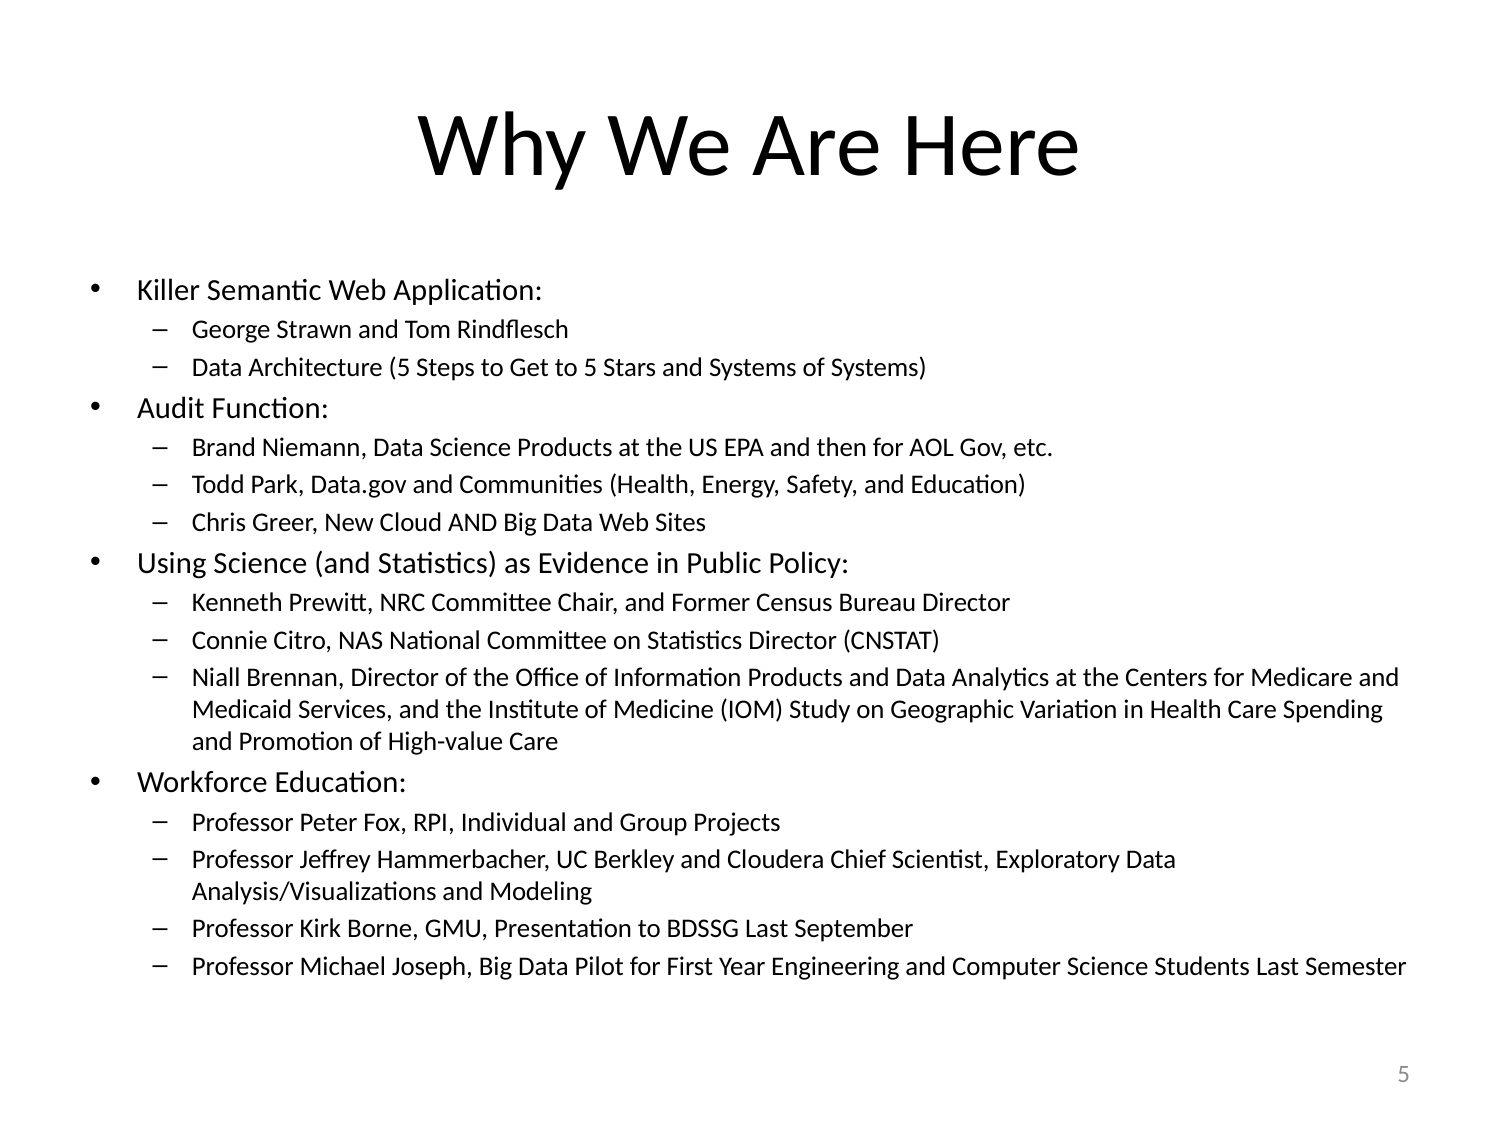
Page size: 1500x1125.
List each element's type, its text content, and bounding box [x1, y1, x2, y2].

title Why We Are Here [75, 45, 1425, 233]
slide_number 5 [1074, 1042, 1425, 1103]
list Killer Semantic Web Application: George Strawn and Tom Rindflesch Data Architecture (5 Steps to Get to 5 Stars and Systems of Systems) Audit Function: Brand Niemann, Data Science Products at the US EPA and then for AOL Gov, etc. Todd Park, Data.gov and Communities (Health, Energy, Safety, and Education) Chris Greer, New Cloud AND Big Data Web Sites Using Science (and Statistics) as Evidence in Public Policy: Kenneth Prewitt, NRC Committee Chair, and Former Census Bureau Director Connie Citro, NAS National Committee on Statistics Director (CNSTAT) Niall Brennan, Director of the Office of Information Products and Data Analytics at the Centers for Medicare and Medicaid Services, and the Institute of Medicine (IOM) Study on Geographic Variation in Health Care Spending and Promotion of High-value Care Workforce Education: Professor Peter Fox, RPI, Individual and Group Projects Professor Jeffrey Hammerbacher, UC Berkley and Cloudera Chief Scientist, Exploratory Data Analysis/Visualizations and Modeling Professor Kirk Borne, GMU, Presentation to BDSSG Last September Professor Michael Joseph, Big Data Pilot for First Year Engineering and Computer Science Students Last Semester [75, 262, 1425, 1025]
